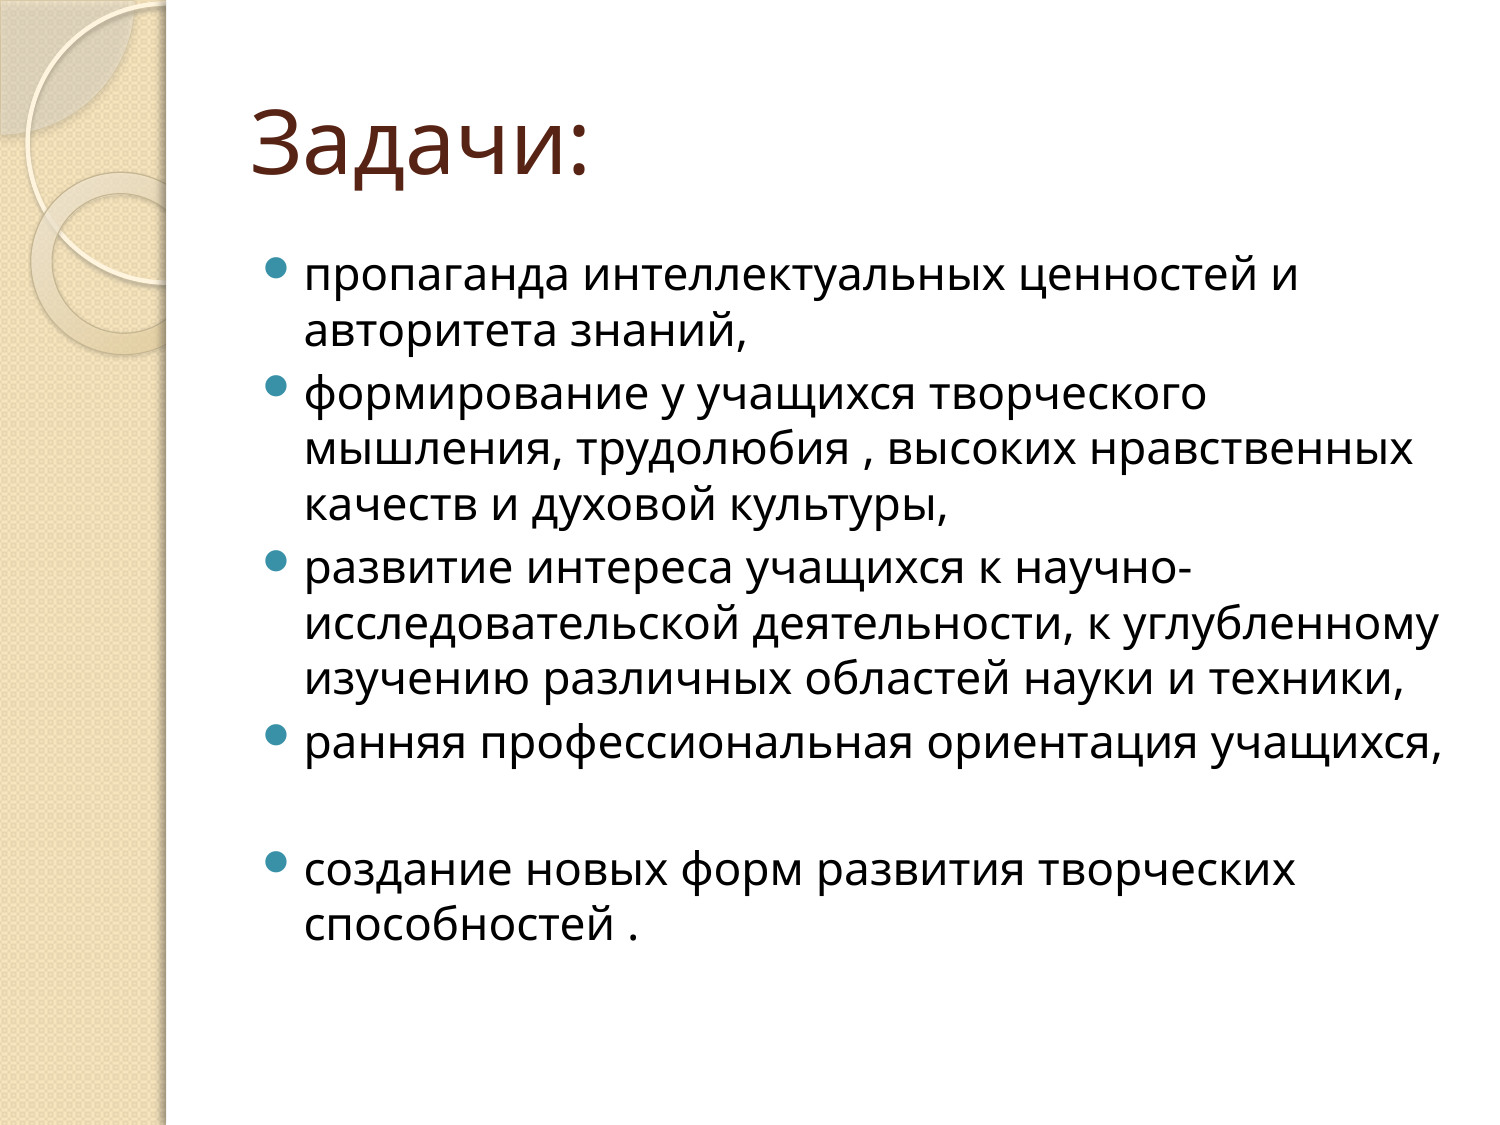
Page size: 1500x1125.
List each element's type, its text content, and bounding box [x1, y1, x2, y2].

title Задачи: [235, 45, 1466, 233]
list пропаганда интеллектуальных ценностей и авторитета знаний, формирование у учащихся творческого мышления, трудолюбия , высоких нравственных качеств и духовой культуры, развитие интереса учащихся к научно-исследовательской деятельности, к углубленному изучению различных областей науки и техники, ранняя профессиональная ориентация учащихся, создание новых форм развития творческих способностей . [235, 237, 1466, 1025]
